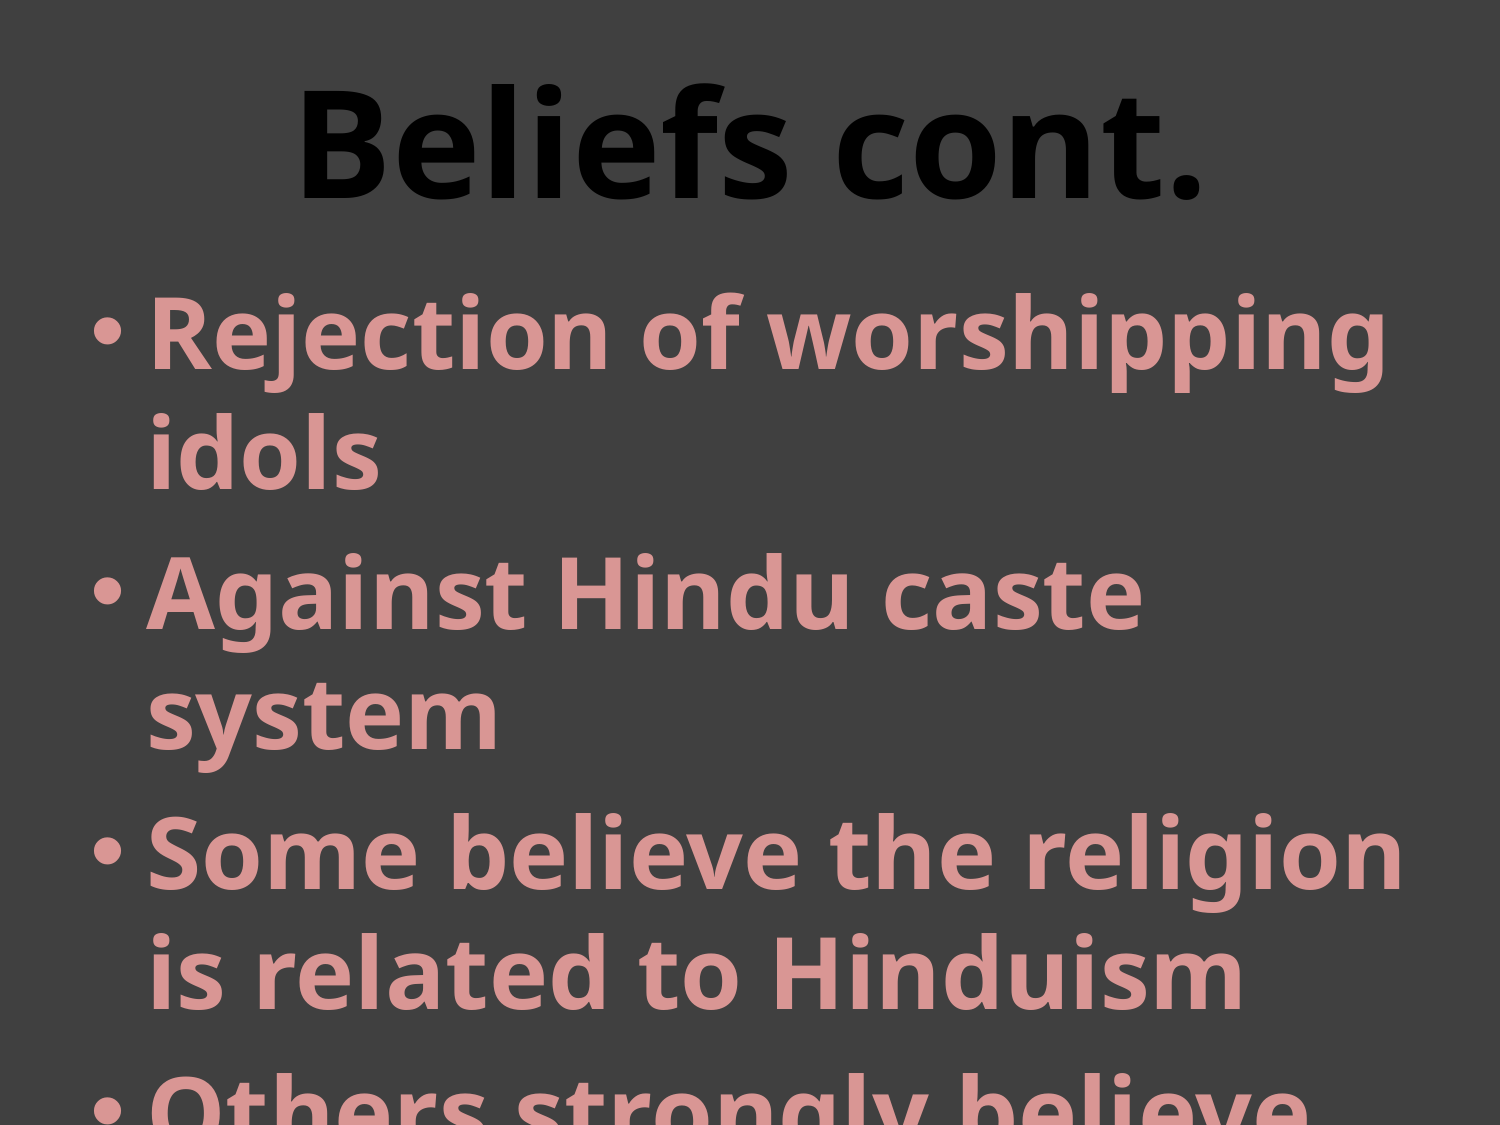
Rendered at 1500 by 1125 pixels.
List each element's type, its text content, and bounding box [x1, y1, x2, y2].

title Beliefs cont. [75, 45, 1425, 233]
list Rejection of worshipping idols Against Hindu caste system Some believe the religion is related to Hinduism Others strongly believe it is a “direct revelation from God” [75, 262, 1425, 1005]
